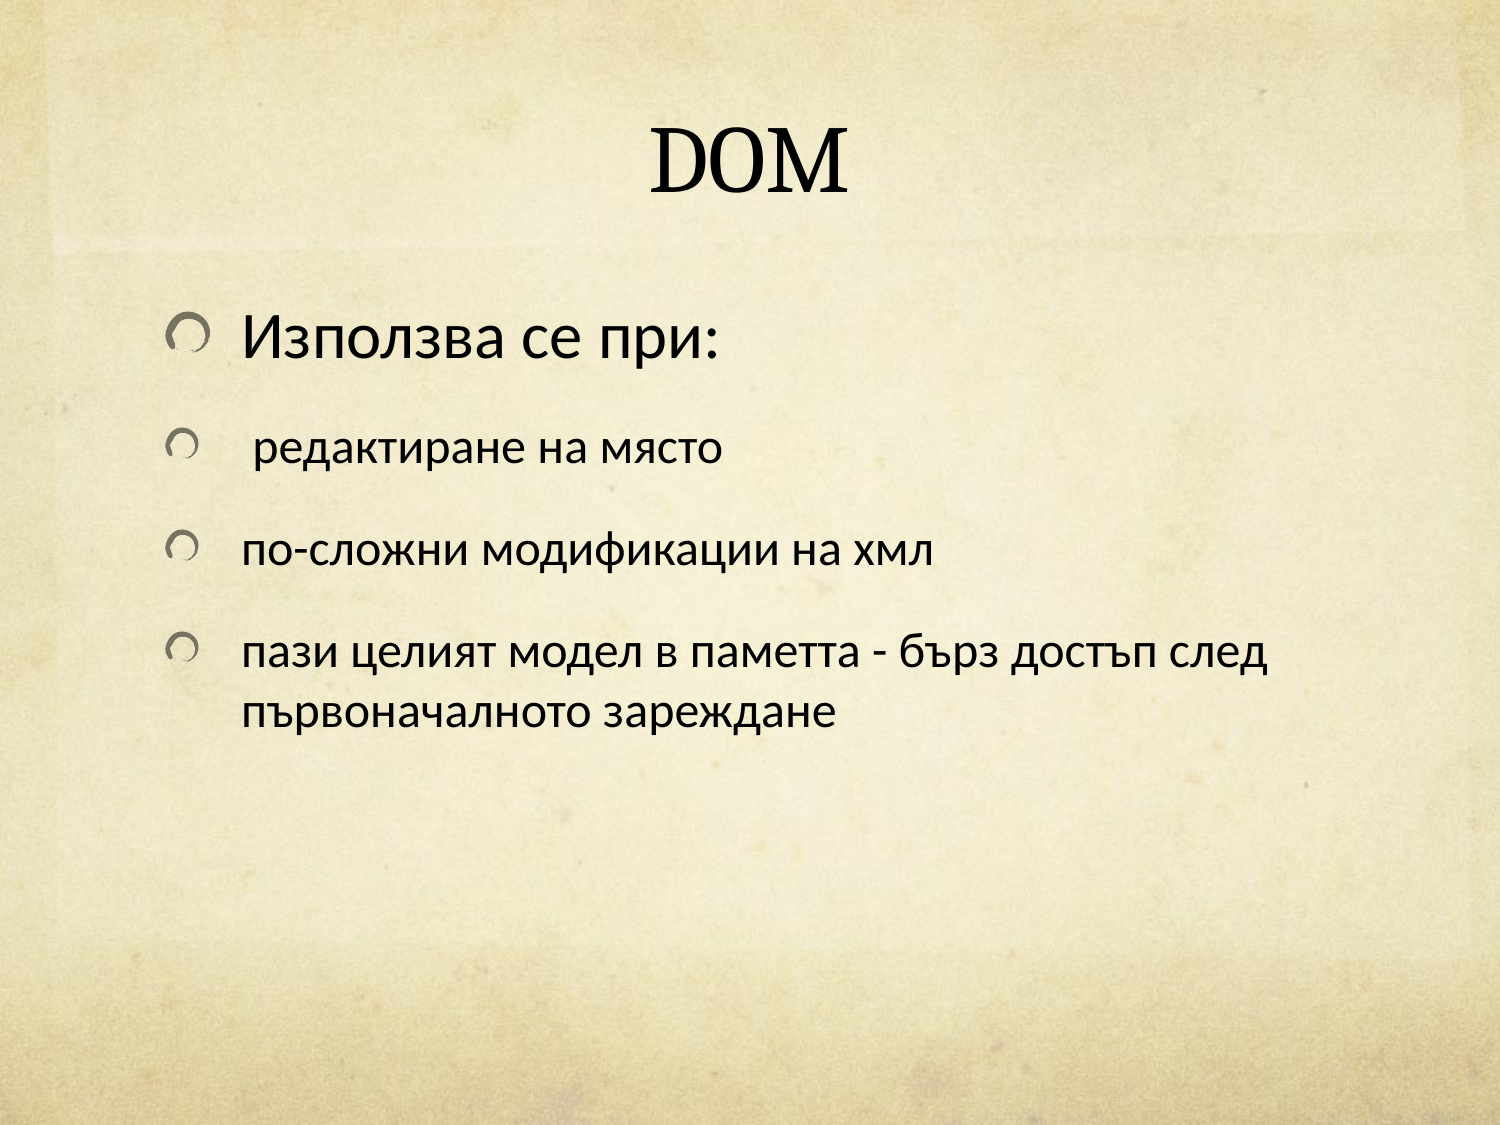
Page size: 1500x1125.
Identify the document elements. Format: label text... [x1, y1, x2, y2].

list Използва се при: редактиране на място по-сложни модификации на хмл пази целият модел в паметта - бърз достъп след първоначалното зареждане [150, 284, 1350, 950]
title DOM [150, 82, 1350, 225]
picture [0, 0, 1500, 1125]
